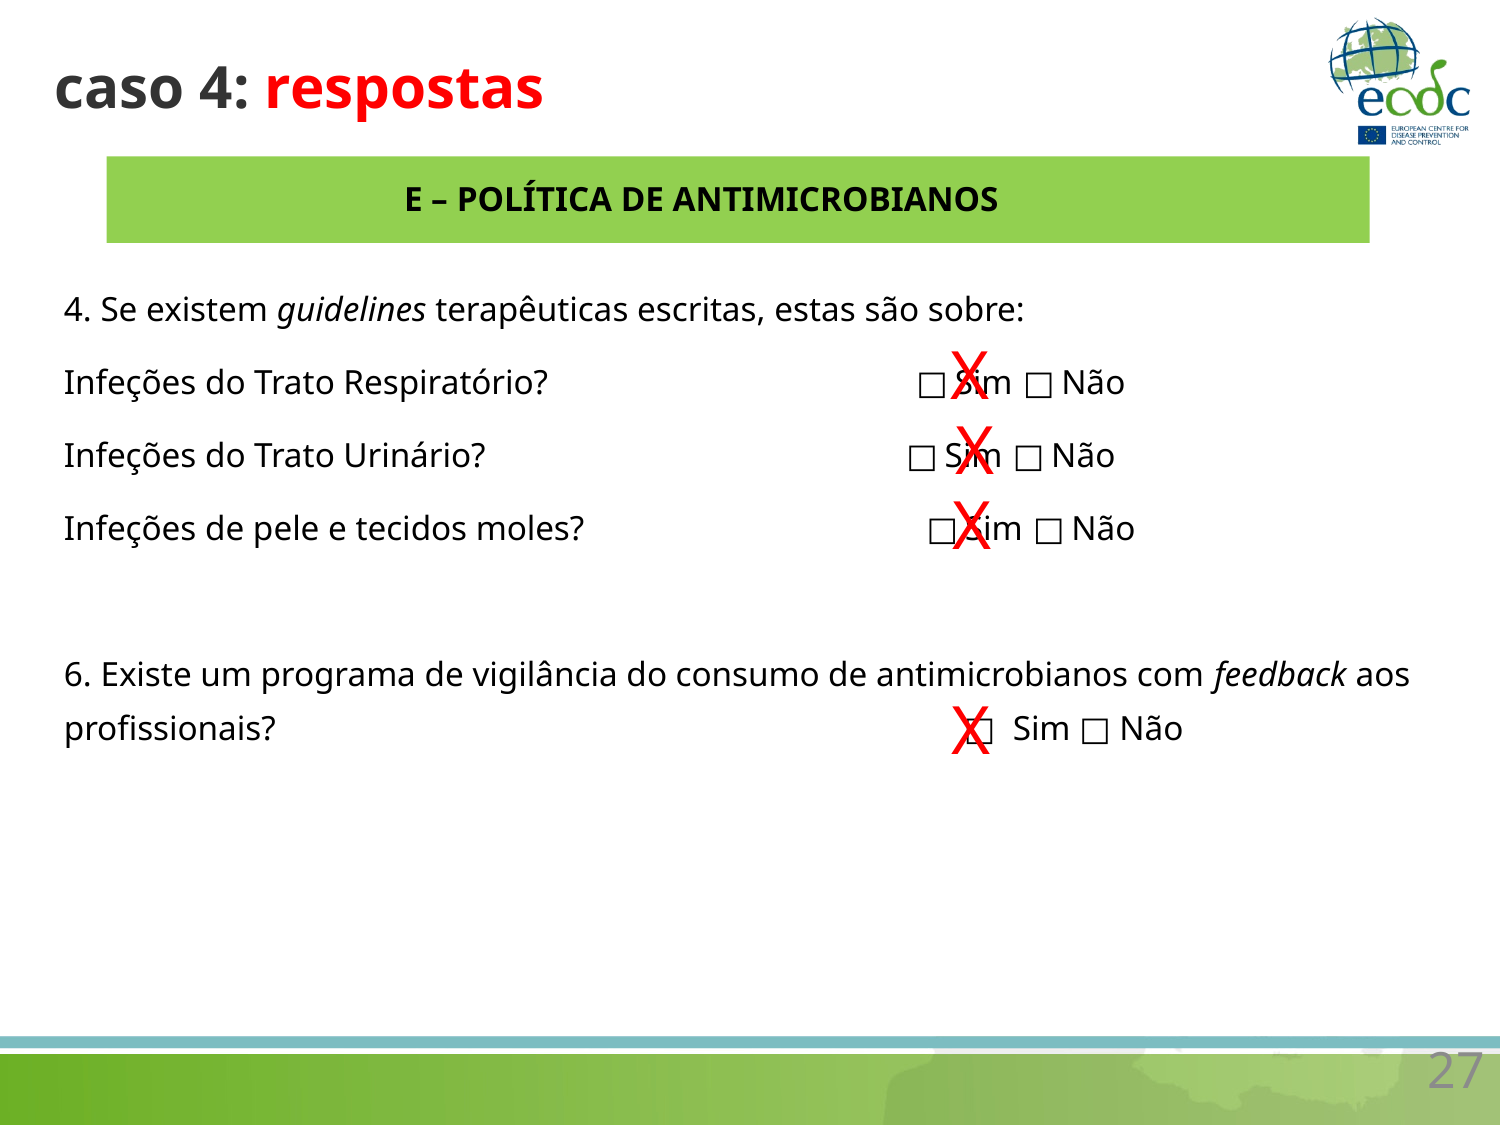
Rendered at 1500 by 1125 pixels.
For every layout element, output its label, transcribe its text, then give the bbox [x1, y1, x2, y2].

slide_number 27 [1149, 1042, 1500, 1103]
list 4. Se existem guidelines terapêuticas escritas, estas são sobre: Infeções do Trato Respiratório? □ Sim □ Não Infeções do Trato Urinário? □ Sim □ Não Infeções de pele e tecidos moles? □ Sim □ Não 6. Existe um programa de vigilância do consumo de antimicrobianos com feedback aos profissionais? □ Sim □ Não [63, 274, 1463, 973]
text_box E – POLÍTICA DE ANTIMICROBIANOS [389, 174, 1153, 226]
picture [0, 1036, 1500, 1125]
text_box X [936, 689, 1006, 776]
text_box X [936, 334, 1005, 422]
text_box [106, 156, 1370, 243]
picture [1328, 17, 1473, 148]
title caso 4: respostas [54, 58, 1405, 152]
text_box X [937, 484, 1018, 572]
text_box X [940, 409, 1010, 484]
